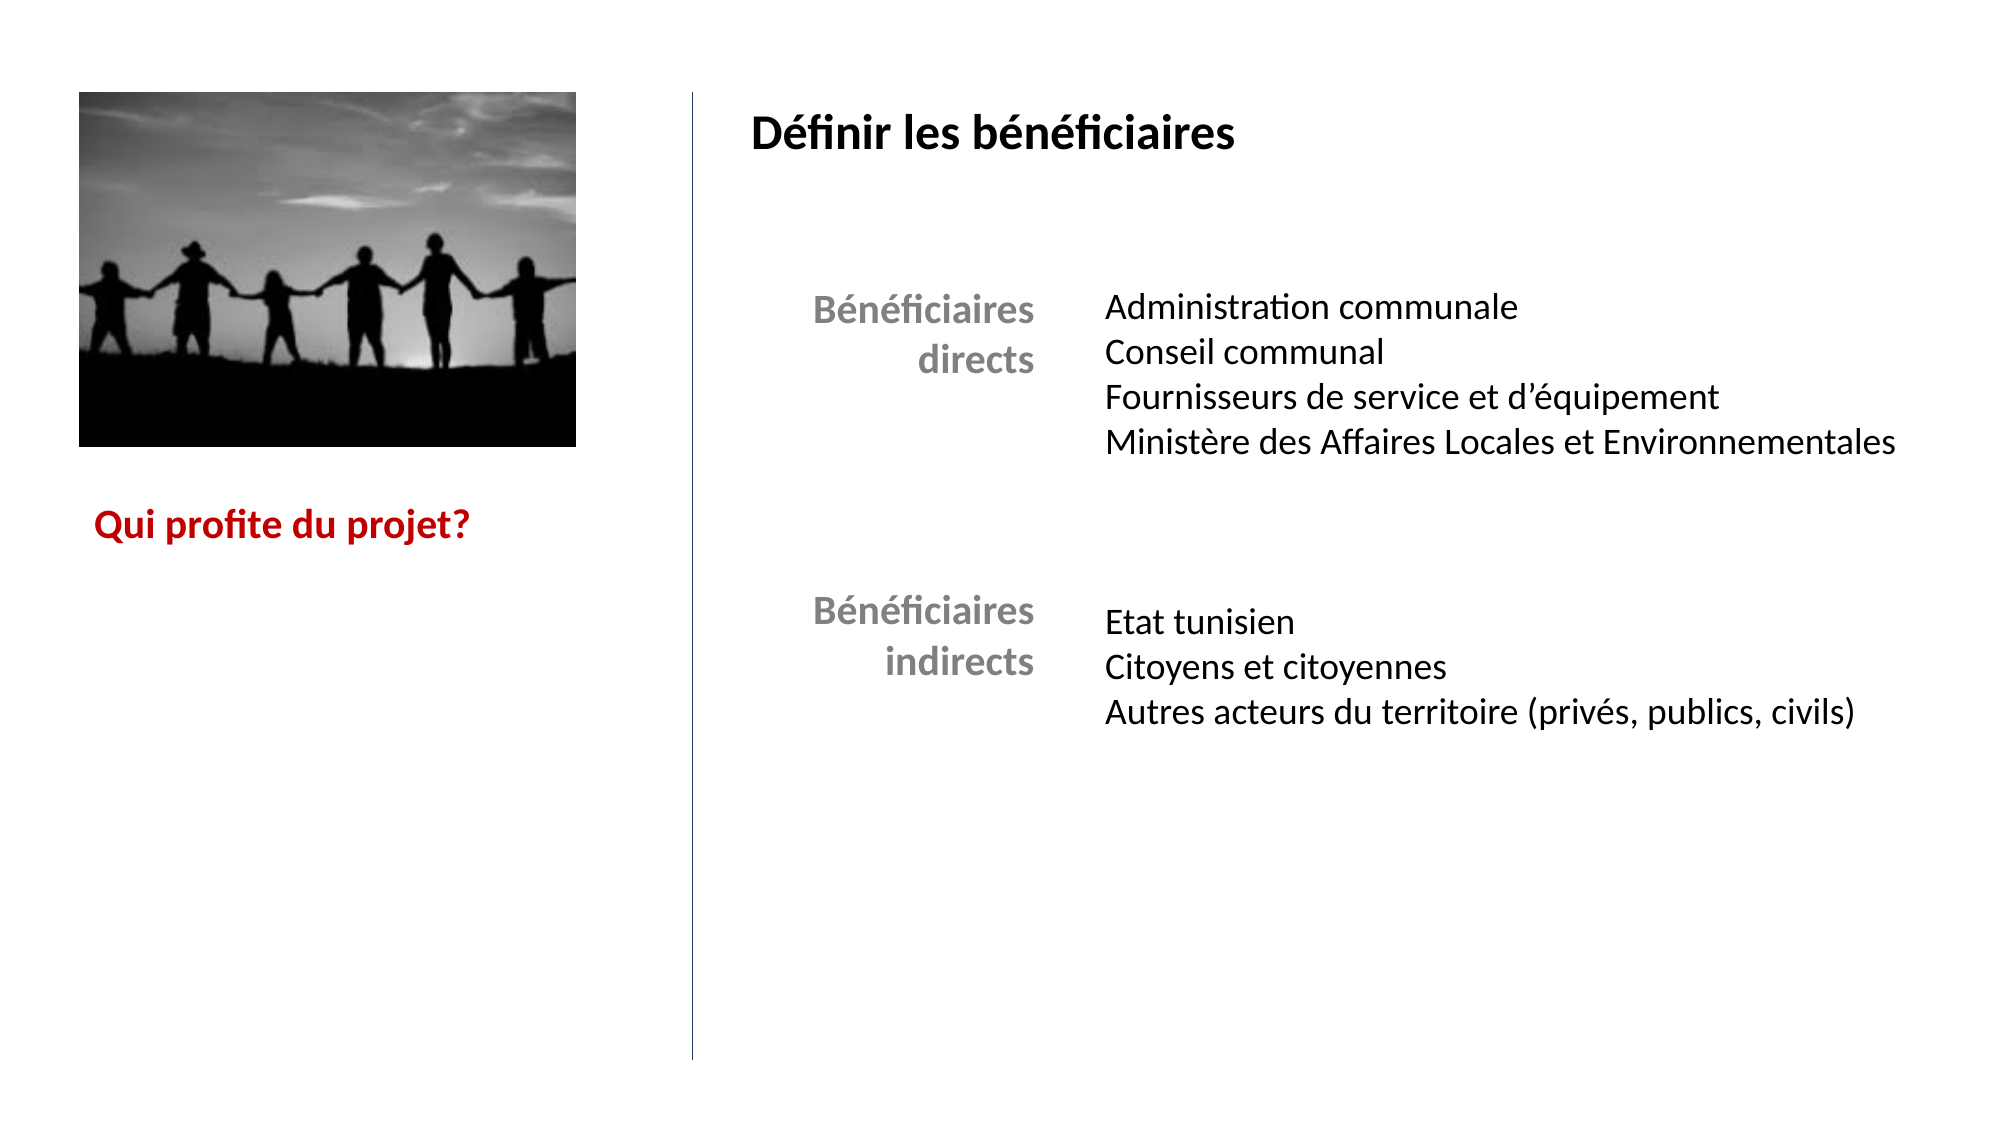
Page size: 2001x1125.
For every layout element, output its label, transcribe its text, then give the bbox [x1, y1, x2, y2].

text_box Qui profite du projet? [79, 489, 576, 555]
text_box Bénéficiaires indirects [733, 576, 1050, 691]
picture [79, 92, 576, 447]
text_box Administration communale Conseil communal Fournisseurs de service et d’équipement Ministère des Affaires Locales et Environnementales Etat tunisien Citoyens et citoyennes Autres acteurs du territoire (privés, publics, civils) [1090, 274, 1912, 740]
text_box Définir les bénéficiaires [736, 92, 1251, 208]
text_box Bénéficiaires directs [733, 274, 1050, 390]
